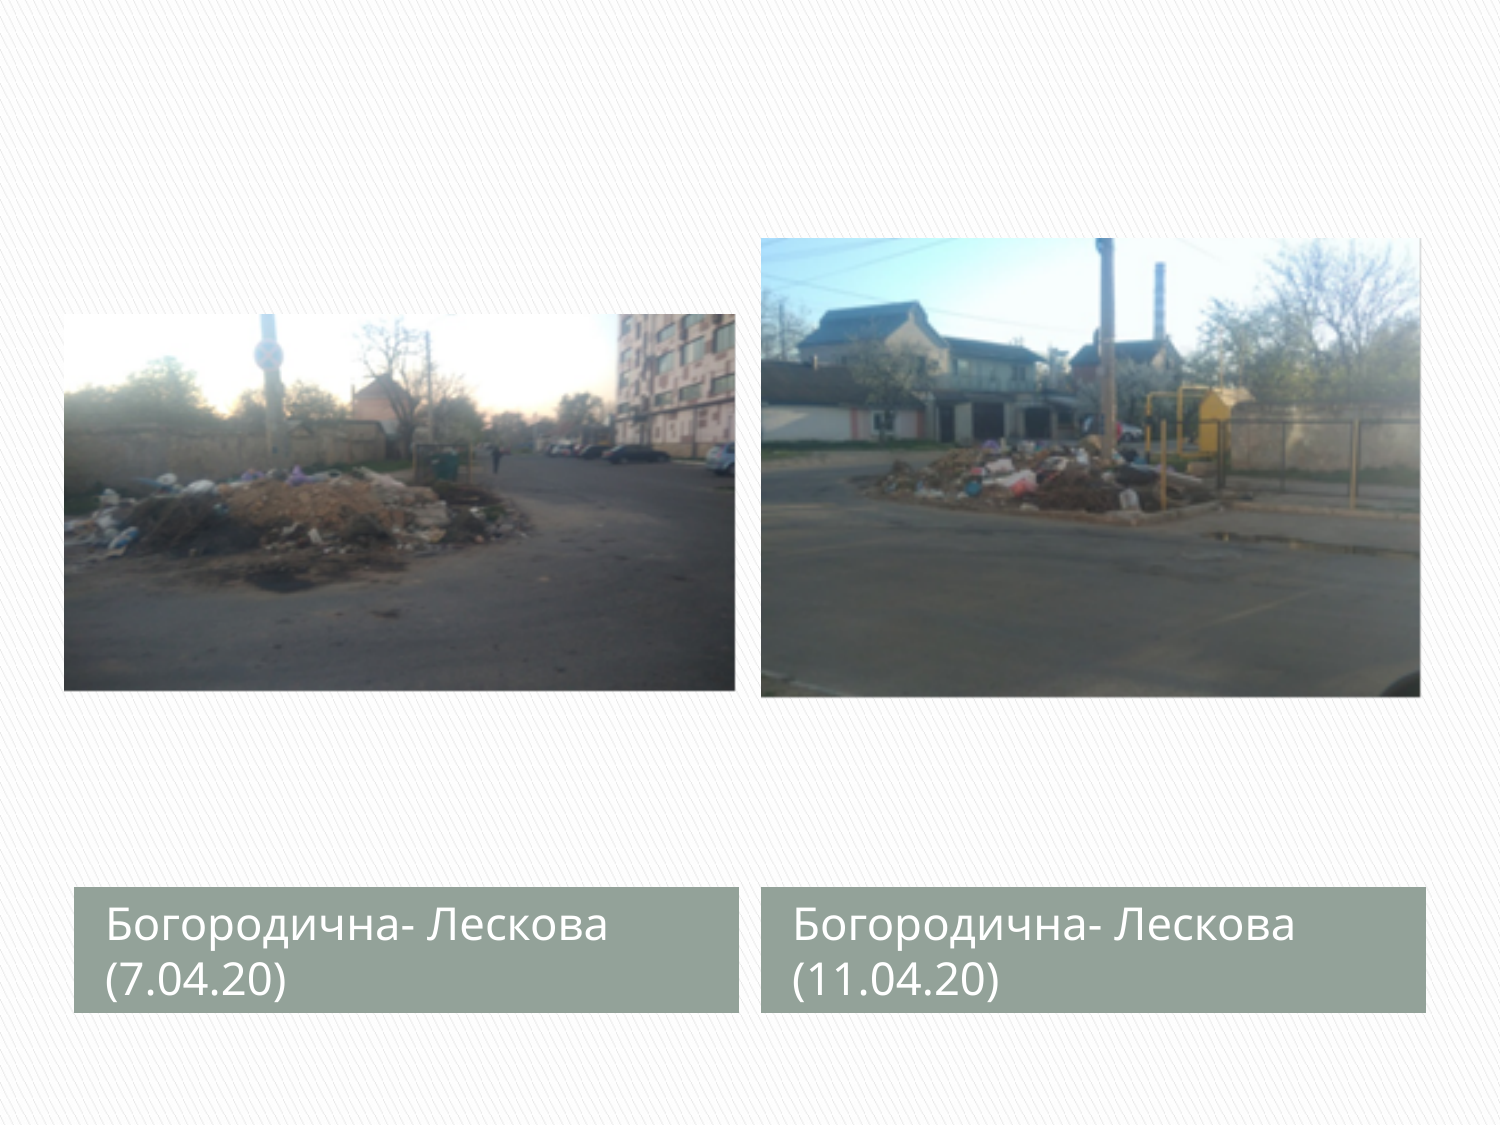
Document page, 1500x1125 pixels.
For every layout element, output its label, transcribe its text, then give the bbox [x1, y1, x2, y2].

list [64, 314, 738, 695]
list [761, 238, 1424, 701]
list Богородична- Лескова (7.04.20) [74, 887, 739, 1013]
list Богородична- Лескова (11.04.20) [761, 887, 1426, 1013]
